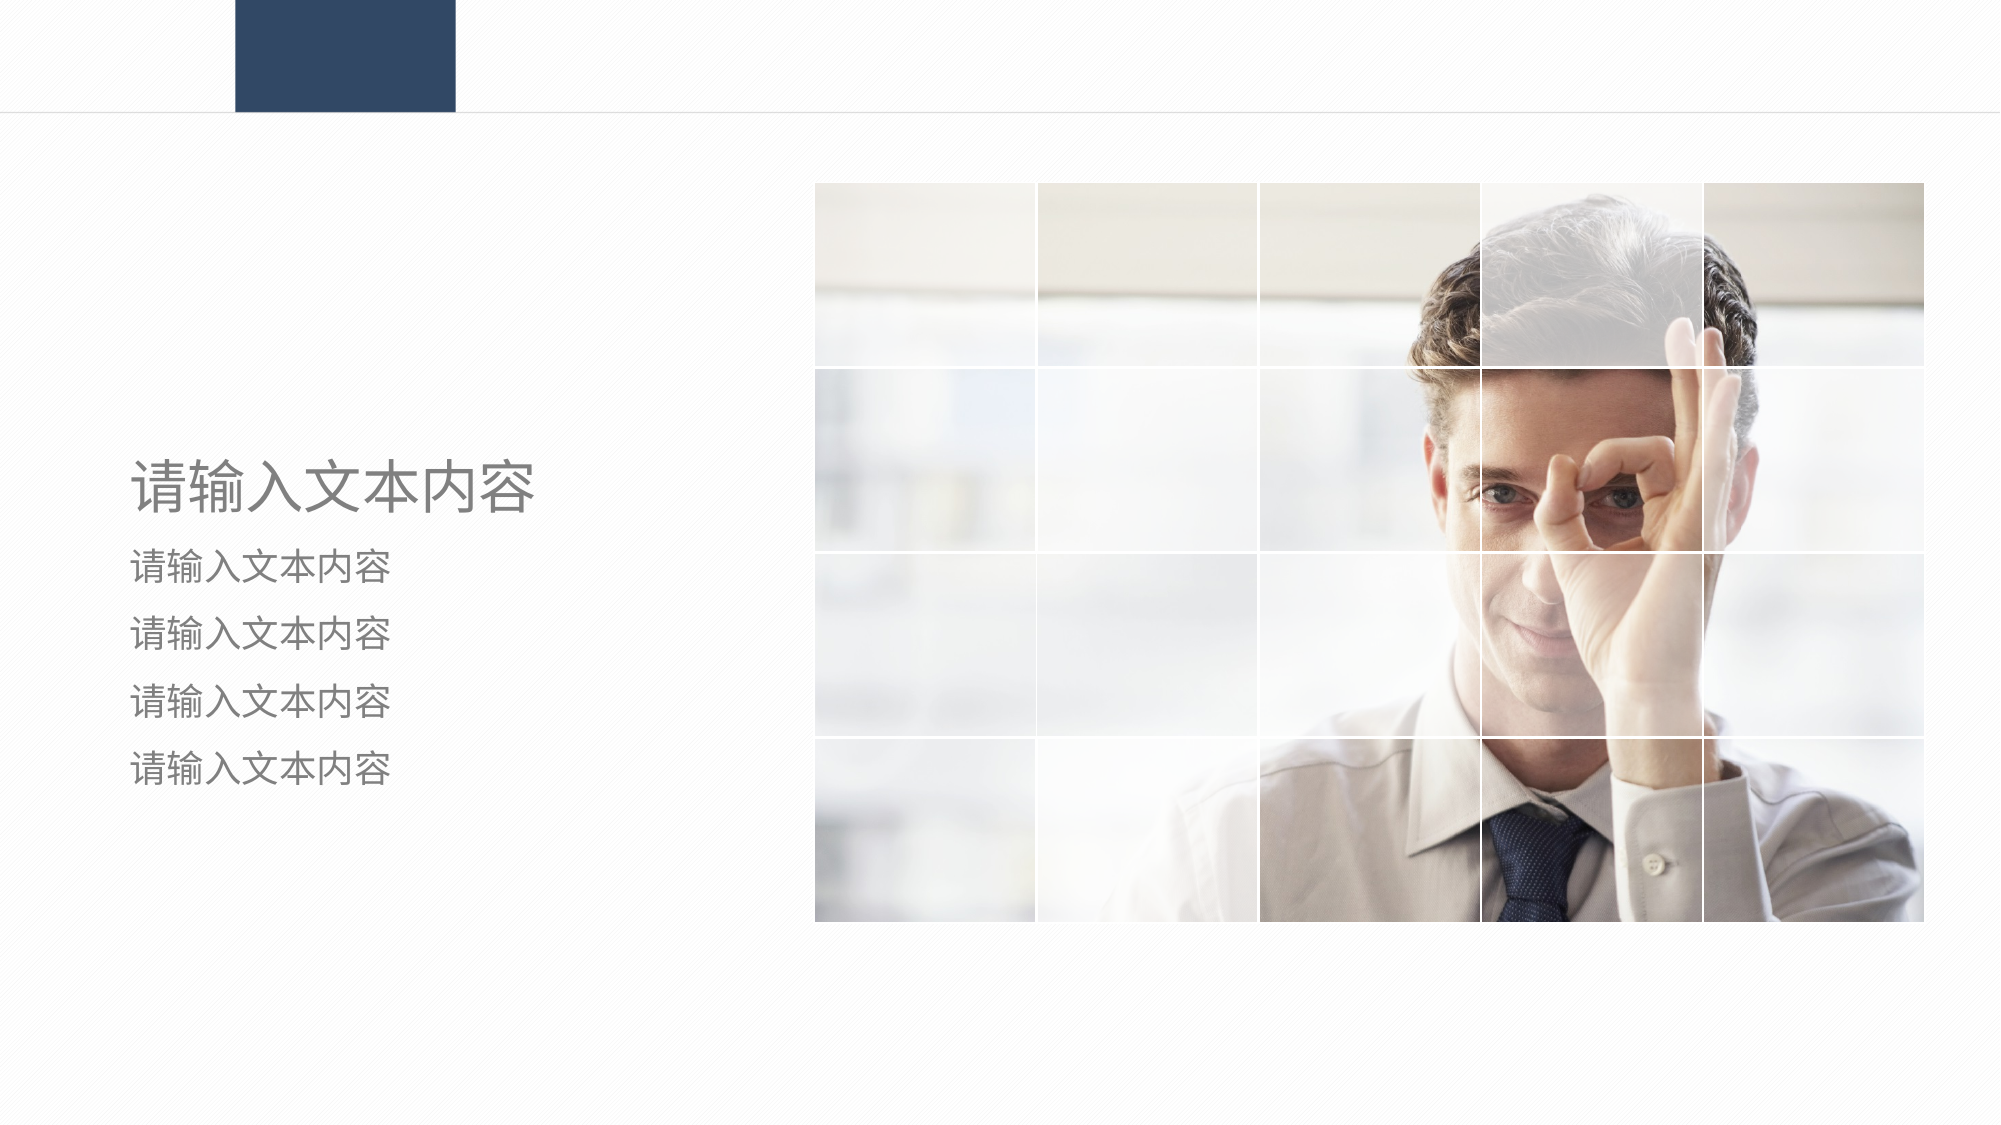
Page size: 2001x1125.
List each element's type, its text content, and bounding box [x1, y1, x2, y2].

text_box 请输入文本内容 请输入文本内容 请输入文本内容 请输入文本内容 请输入文本内容 [114, 302, 750, 798]
text_box [234, 0, 457, 111]
picture [814, 182, 1926, 924]
